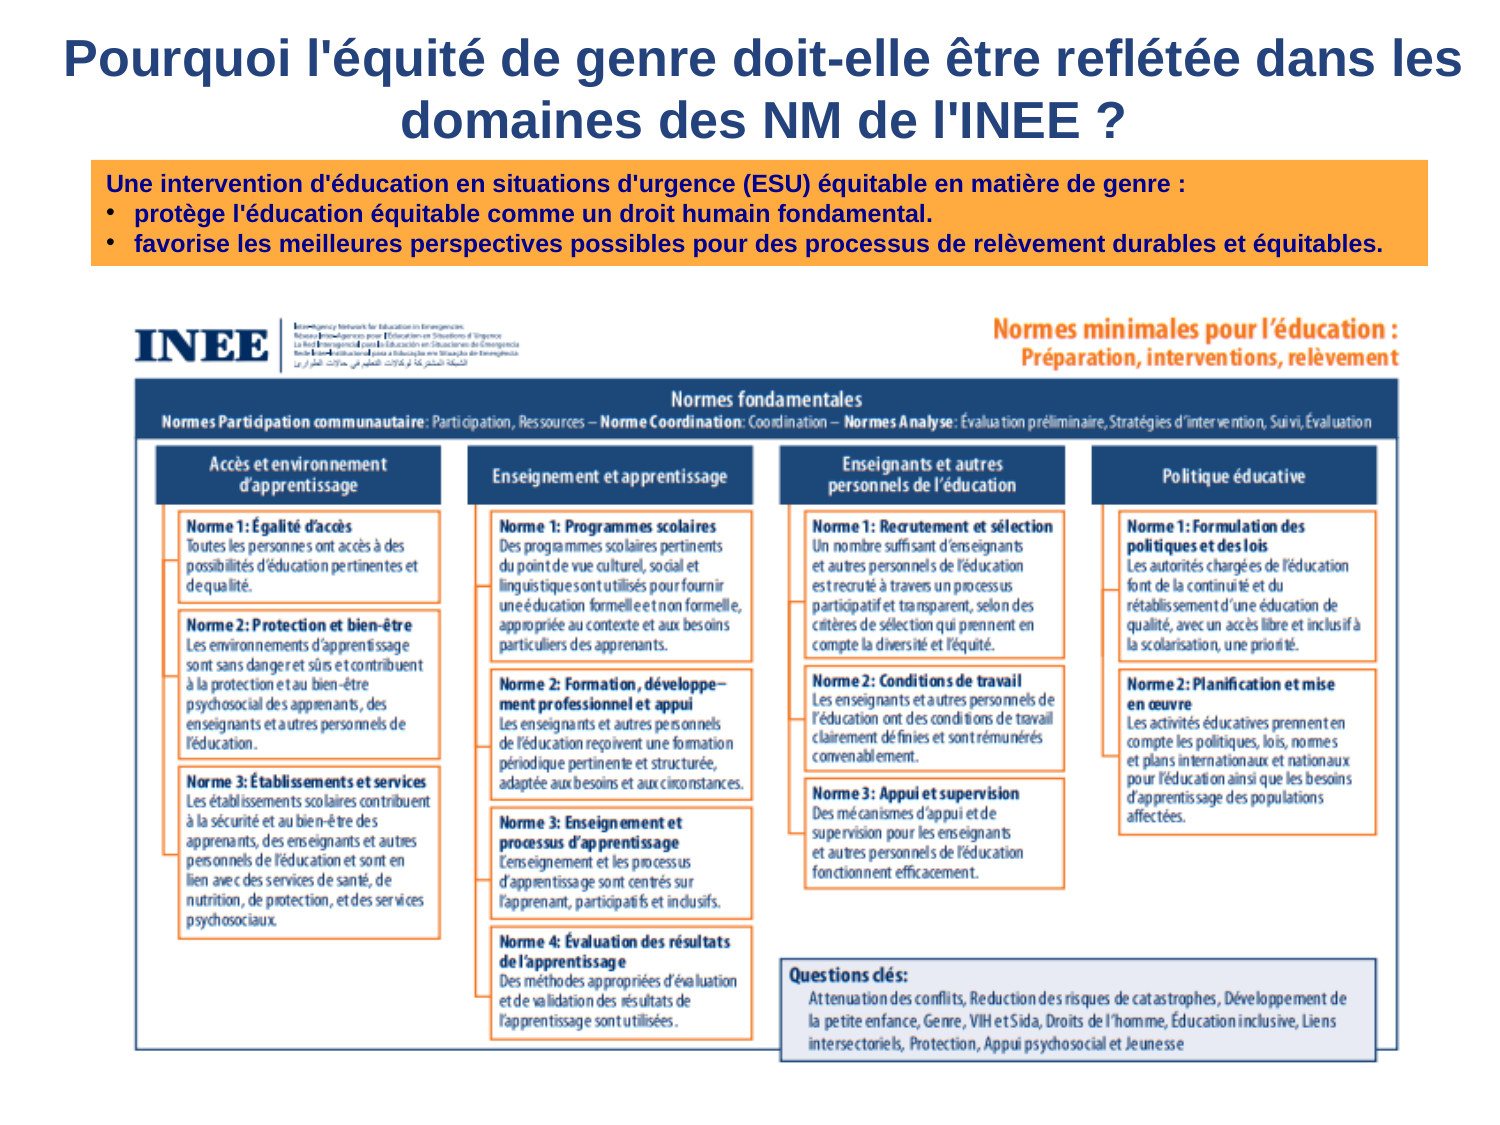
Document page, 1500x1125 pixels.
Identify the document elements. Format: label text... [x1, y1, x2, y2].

list Pourquoi l'équité de genre doit-elle être reflétée dans les domaines des NM de l'INEE ? [28, 9, 1500, 140]
text_box Une intervention d'éducation en situations d'urgence (ESU) équitable en matière de genre : protège l'éducation équitable comme un droit humain fondamental. favorise les meilleures perspectives possibles pour des processus de relèvement durables et équitables. [91, 159, 1428, 266]
picture [109, 265, 1429, 1099]
